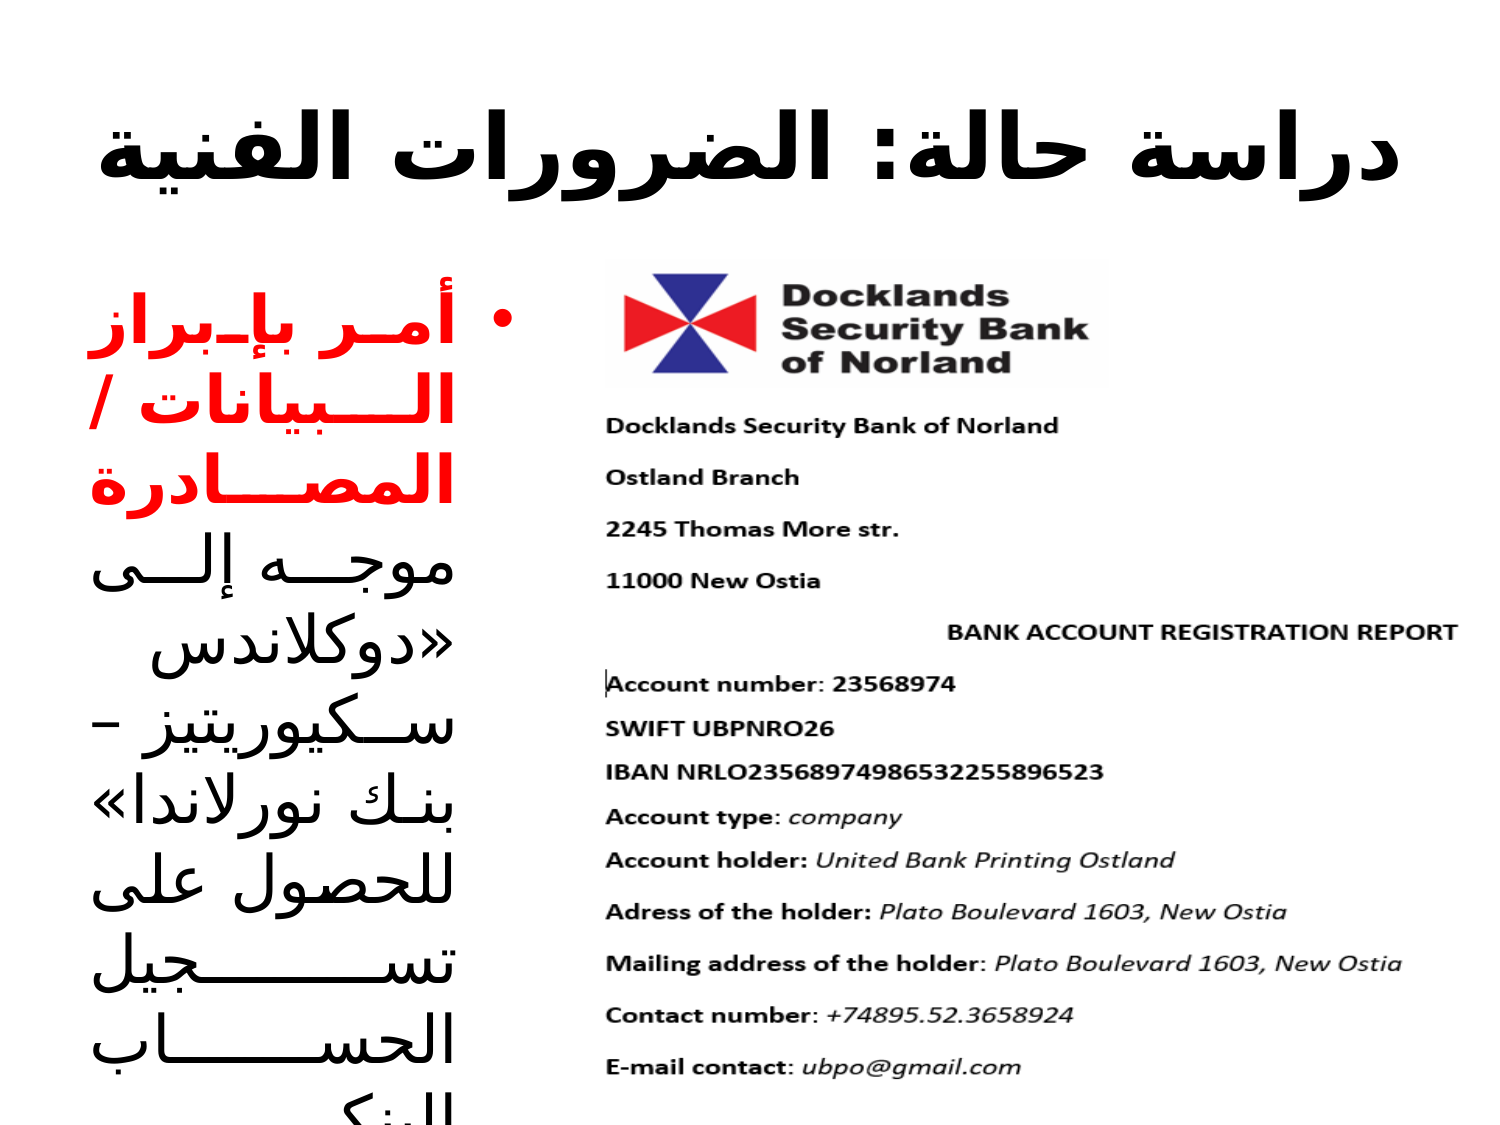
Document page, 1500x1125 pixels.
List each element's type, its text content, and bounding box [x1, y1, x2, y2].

picture [576, 248, 1486, 1086]
list أمر بإبراز البيانات / المصادرة موجه إلى «دوكلاندس سكيوريتيز – بنك نورلاندا» للحصول على تسجيل الحساب البنكي [75, 269, 530, 1065]
title دراسة حالة: الضرورات الفنية [75, 49, 1425, 237]
